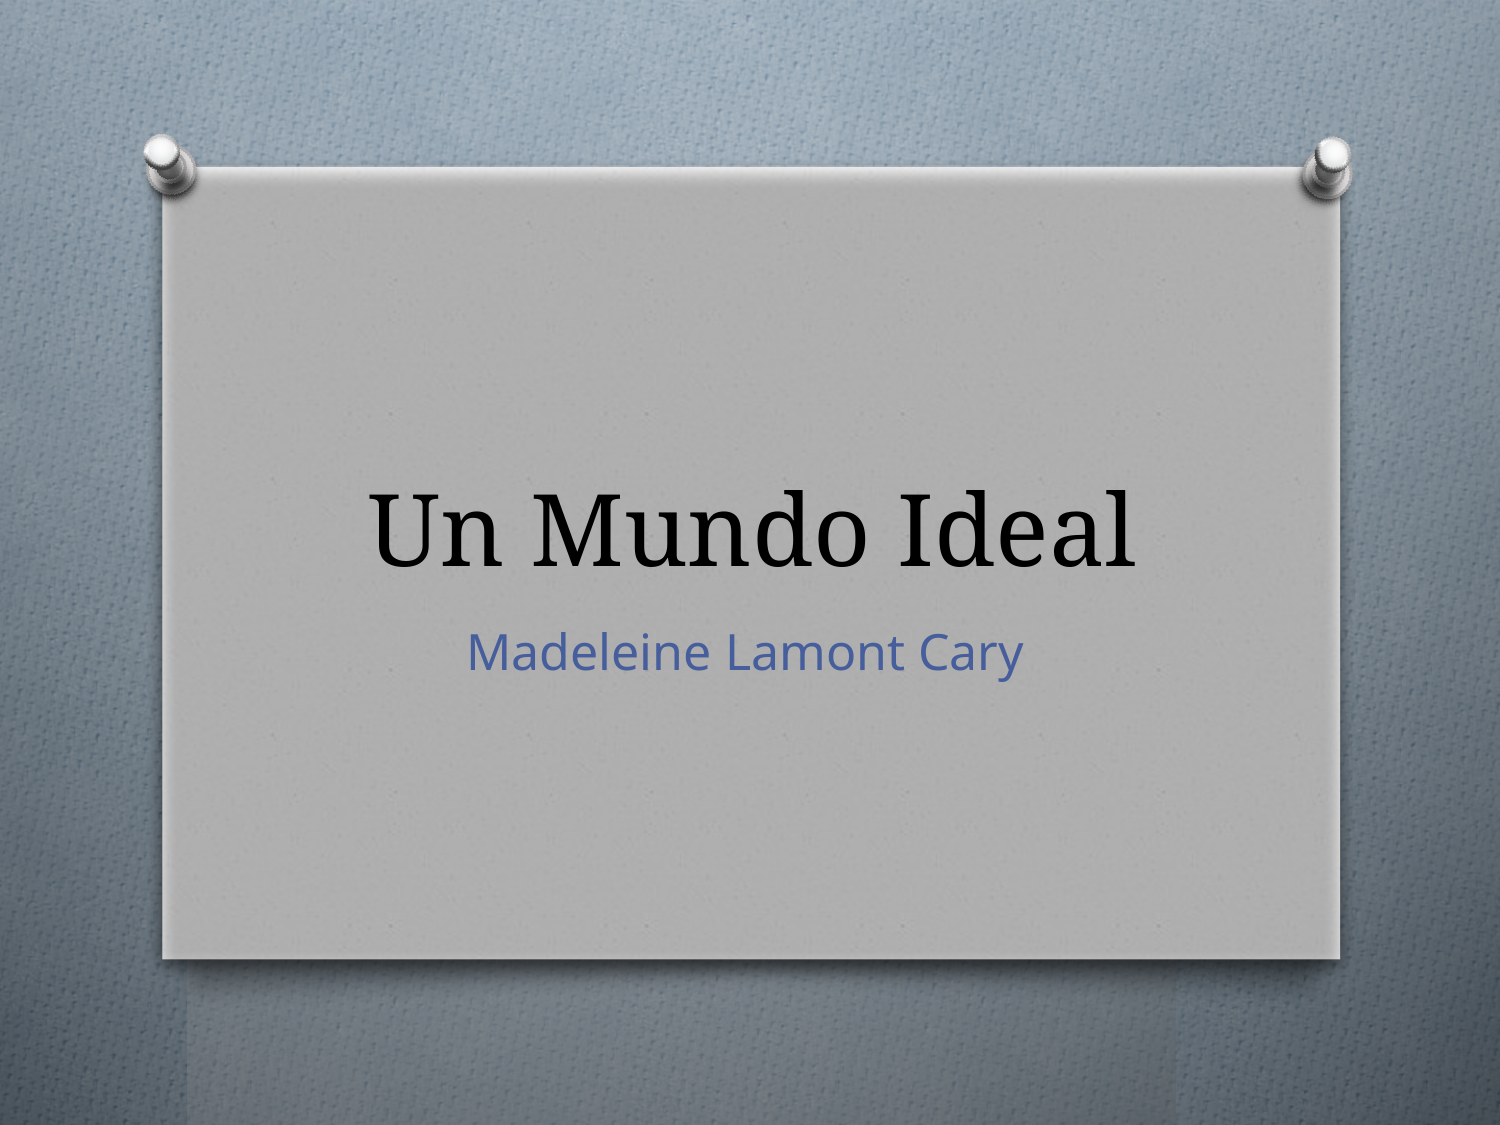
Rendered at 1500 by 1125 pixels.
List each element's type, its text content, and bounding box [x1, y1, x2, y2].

picture [1274, 109, 1396, 230]
subtitle Madeleine Lamont Cary [283, 612, 1221, 863]
picture [112, 100, 235, 224]
title Un Mundo Ideal [283, 294, 1223, 595]
